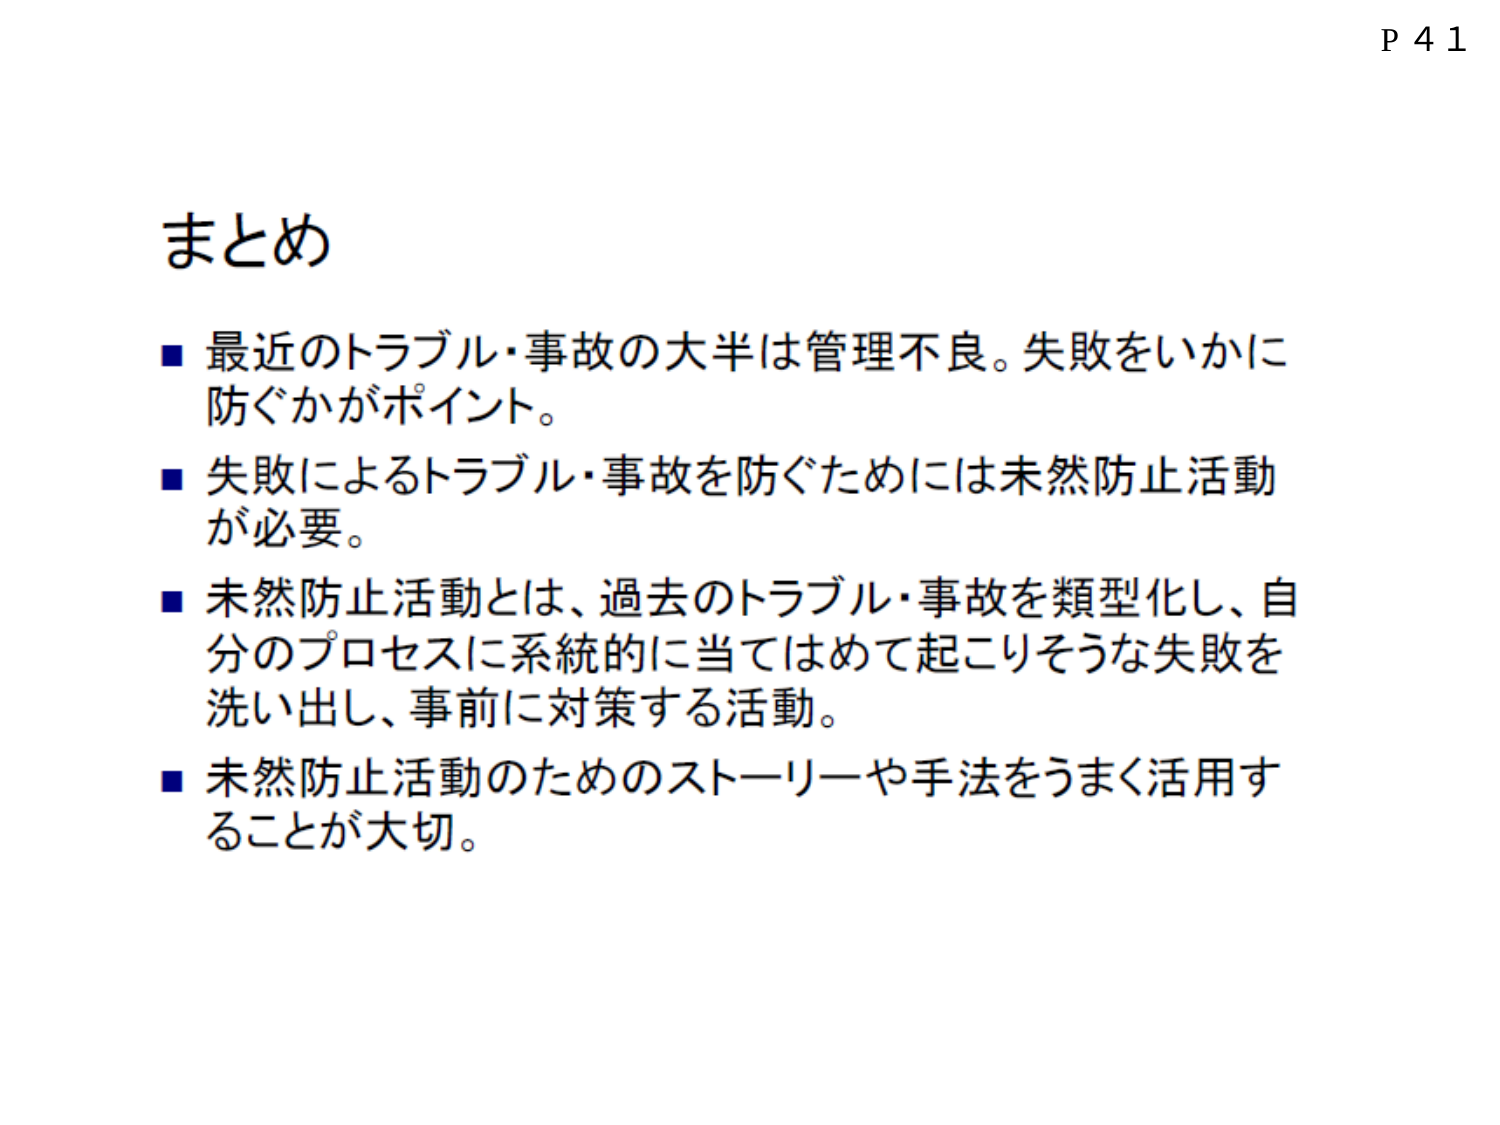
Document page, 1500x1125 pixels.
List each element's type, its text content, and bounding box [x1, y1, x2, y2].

picture [130, 206, 1319, 883]
text_box P４１ [1365, 10, 1500, 66]
